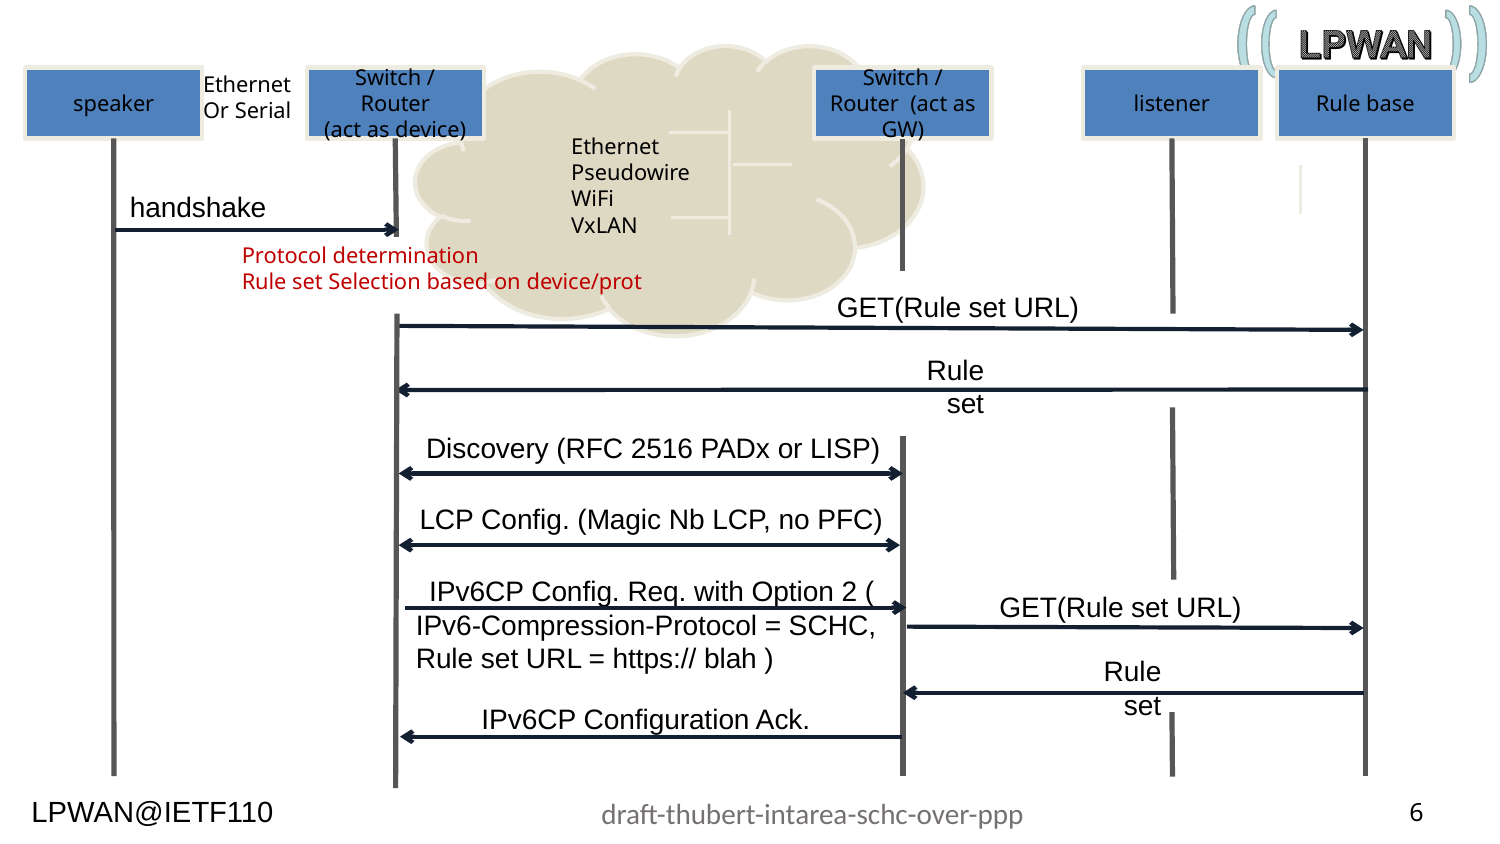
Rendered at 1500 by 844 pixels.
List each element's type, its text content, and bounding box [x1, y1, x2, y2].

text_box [403, 325, 1364, 331]
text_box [813, 338, 992, 387]
text_box LCP Config. (Magic Nb LCP, no PFC) [403, 494, 808, 543]
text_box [813, 67, 992, 324]
text_box draft-thubert-intarea-schc-over-ppp [586, 787, 1039, 838]
text_box Discovery (RFC 2516 PADx or LISP) [403, 422, 808, 472]
text_box GET(Rule set URL) [996, 282, 1094, 324]
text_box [813, 398, 992, 777]
text_box Rule set [1044, 646, 1176, 692]
picture [1237, 5, 1487, 83]
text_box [1276, 67, 1455, 777]
text_box Protocol determination Rule set Selection based on device/prot [227, 240, 410, 302]
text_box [24, 67, 203, 777]
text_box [306, 67, 484, 238]
slide_number 6 [1358, 791, 1439, 837]
text_box Ethernet Or Serial [188, 63, 307, 131]
text_box IPv6CP Config. Req. with Option 2 ( IPv6-Compression-Protocol = SCHC, Rule set URL = https:// blah ) [403, 565, 808, 607]
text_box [415, 44, 924, 324]
text_box Rule set [1044, 702, 1176, 729]
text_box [114, 182, 399, 232]
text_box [1082, 67, 1261, 314]
text_box IPv6CP Configuration Ack. [403, 693, 808, 735]
text_box GET(Rule set URL) [996, 581, 1257, 625]
text_box IPv6CP Config. Req. with Option 2 ( IPv6-Compression-Protocol = SCHC, Rule set URL = https:// blah ) [403, 615, 808, 682]
